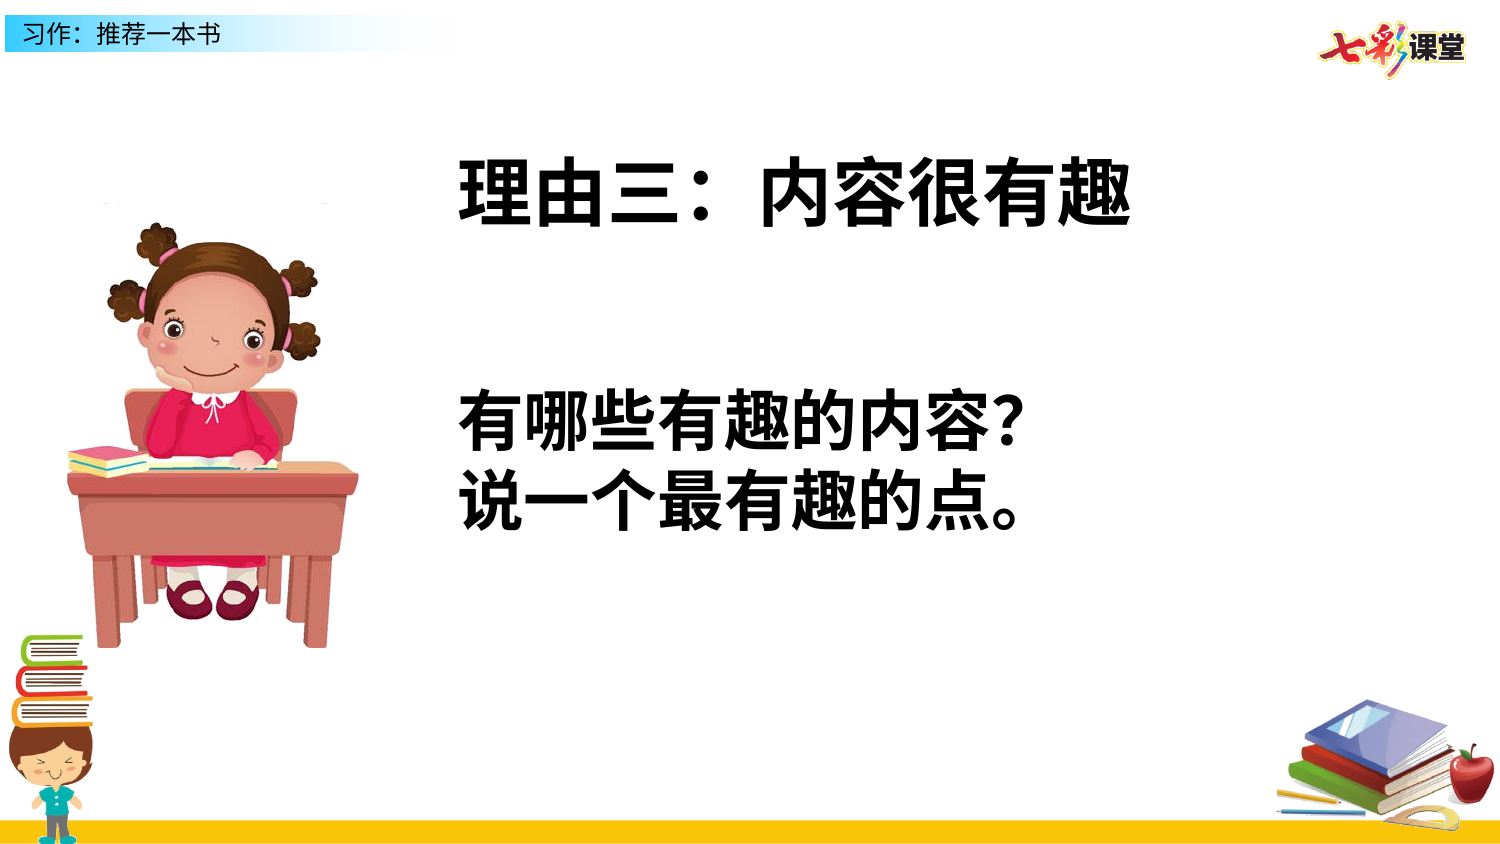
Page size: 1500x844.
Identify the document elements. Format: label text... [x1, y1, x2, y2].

text_box 理由三：内容很有趣 [442, 138, 1235, 244]
picture [0, 203, 362, 844]
text_box 有哪些有趣的内容？ 说一个最有趣的点。 [442, 371, 1372, 546]
picture [1227, 662, 1500, 844]
picture [1316, 20, 1468, 80]
